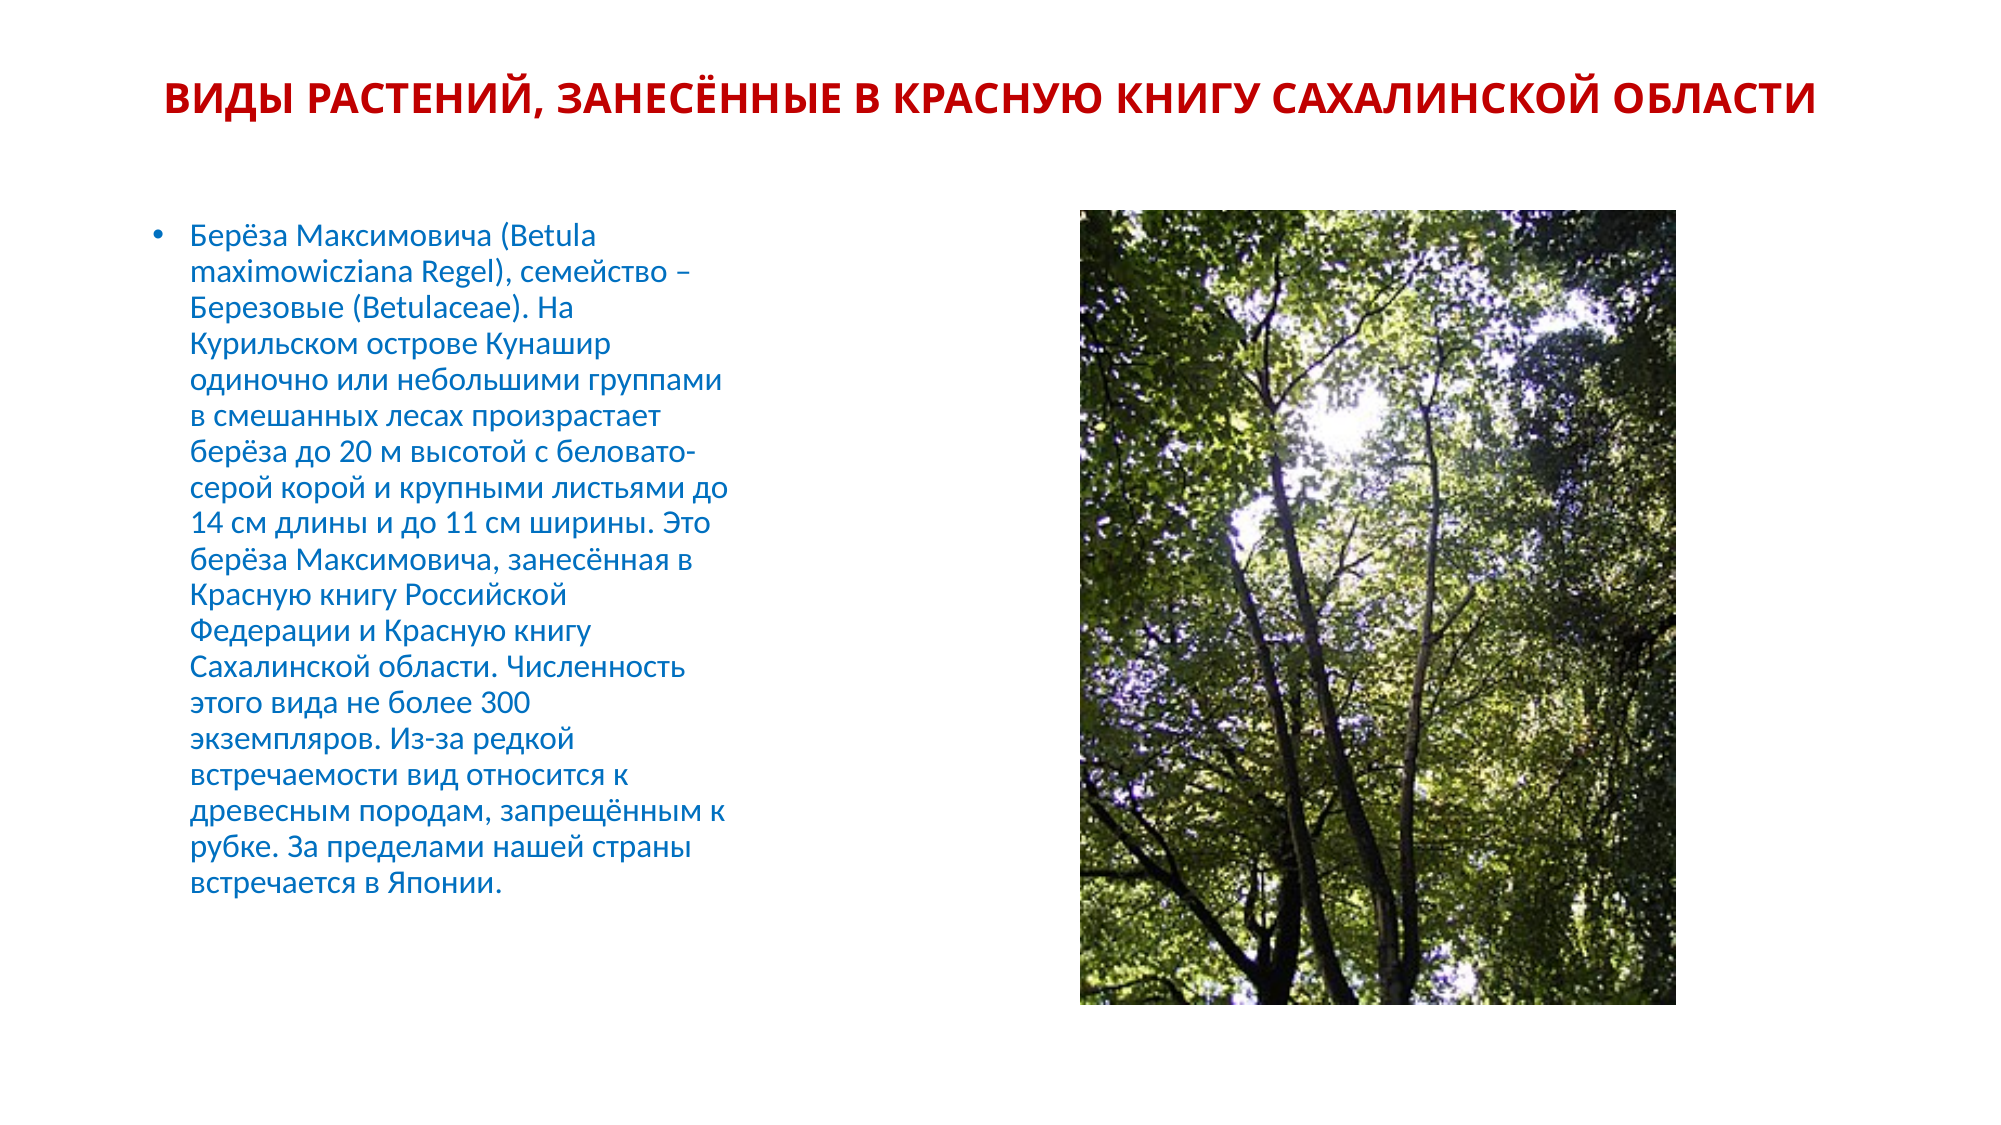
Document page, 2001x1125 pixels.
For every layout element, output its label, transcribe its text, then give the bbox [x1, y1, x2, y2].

title ВИДЫ РАСТЕНИЙ, ЗАНЕСЁННЫЕ В КРАСНУЮ КНИГУ САХАЛИНСКОЙ ОБЛАСТИ [148, 59, 1863, 140]
list Берёза Максимовича (Betula maximowicziana Regel), семейство – Березовые (Betulaceae). На Курильском острове Кунашир одиночно или небольшими группами в смешанных лесах произрастает берёза до 20 м высотой с беловато-серой корой и крупными листьями до 14 см длины и до 11 см ширины. Это берёза Максимовича, занесённая в Красную книгу Российской Федерации и Красную книгу Сахалинской области. Численность этого вида не более 300 экземпляров. Из-за редкой встречаемости вид относится к древесным породам, запрещённым к рубке. За пределами нашей страны встречается в Японии. [137, 210, 746, 1014]
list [1080, 210, 1676, 1006]
